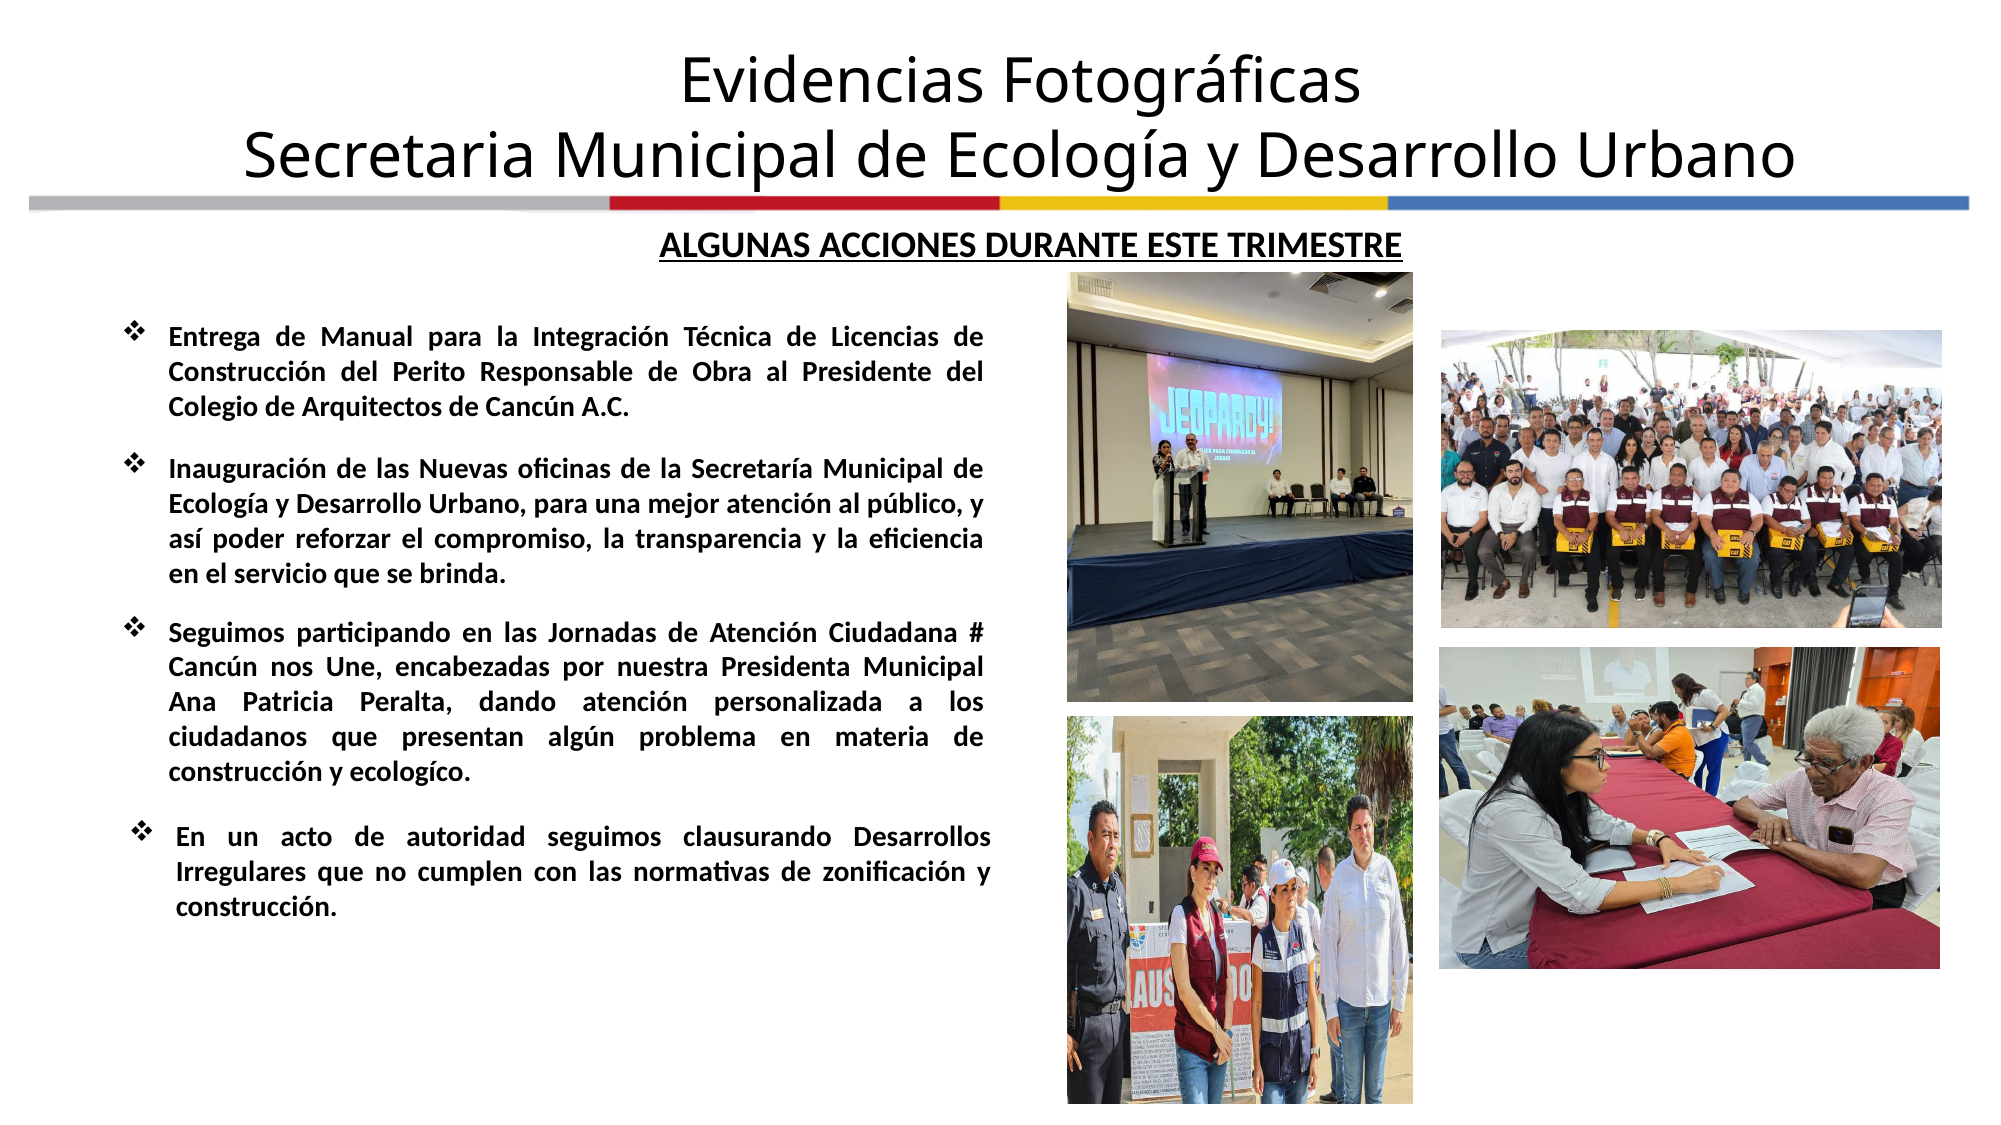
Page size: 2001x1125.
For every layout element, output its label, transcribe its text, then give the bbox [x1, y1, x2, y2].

picture [1067, 716, 1413, 1104]
picture [1439, 647, 1940, 969]
text_box ALGUNAS ACCIONES DURANTE ESTE TRIMESTRE [644, 213, 1439, 272]
text_box En un acto de autoridad seguimos clausurando Desarrollos Irregulares que no cumplen con las normativas de zonificación y construcción. [114, 809, 1007, 930]
picture [1441, 330, 1942, 628]
text_box Seguimos participando en las Jornadas de Atención Ciudadana # Cancún nos Une, encabezadas por nuestra Presidenta Municipal Ana Patricia Peralta, dando atención personalizada a los ciudadanos que presentan algún problema en materia de construcción y ecologíco. [106, 605, 1000, 795]
picture [1067, 272, 1413, 702]
picture [29, 195, 1970, 213]
text_box Inauguración de las Nuevas oficinas de la Secretaría Municipal de Ecología y Desarrollo Urbano, para una mejor atención al público, y así poder reforzar el compromiso, la transparencia y la eficiencia en el servicio que se brinda. [106, 441, 1000, 597]
text_box Evidencias Fotográficas Secretaria Municipal de Ecología y Desarrollo Urbano [73, 32, 1969, 195]
text_box Entrega de Manual para la Integración Técnica de Licencias de Construcción del Perito Responsable de Obra al Presidente del Colegio de Arquitectos de Cancún A.C. [106, 310, 1000, 430]
